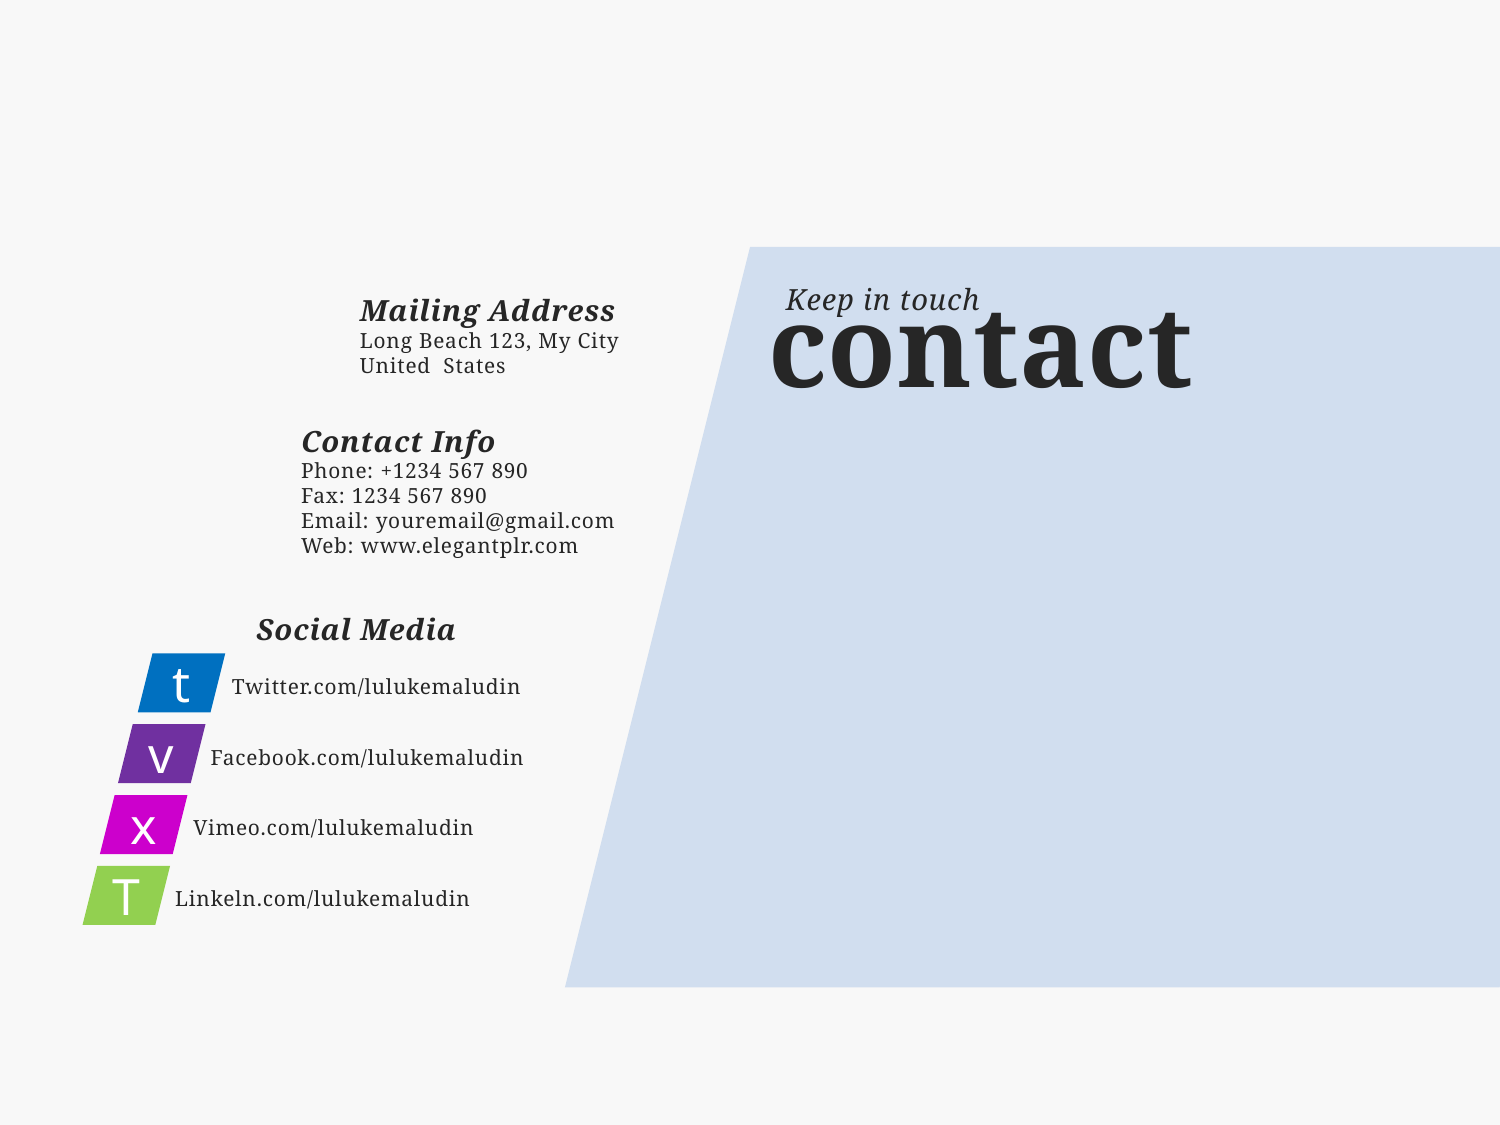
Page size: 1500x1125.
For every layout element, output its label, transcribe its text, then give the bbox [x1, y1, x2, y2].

text_box Contact Info Phone: +1234 567 890 Fax: 1234 567 890 Email: youremail@gmail.com Web: www.elegantplr.com [289, 417, 564, 564]
text_box Linkeln.com/lulukemaludin [163, 880, 482, 917]
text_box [564, 246, 1500, 988]
text_box x [98, 793, 189, 856]
text_box t [136, 652, 227, 714]
text_box v [116, 723, 207, 785]
text_box Vimeo.com/lulukemaludin [182, 809, 486, 846]
text_box T [81, 864, 172, 926]
text_box Facebook.com/lulukemaludin [199, 739, 536, 776]
text_box Mailing Address Long Beach 123, My City United States [348, 287, 564, 384]
text_box Twitter.com/lulukemaludin [220, 667, 533, 704]
text_box Social Media [245, 606, 468, 653]
